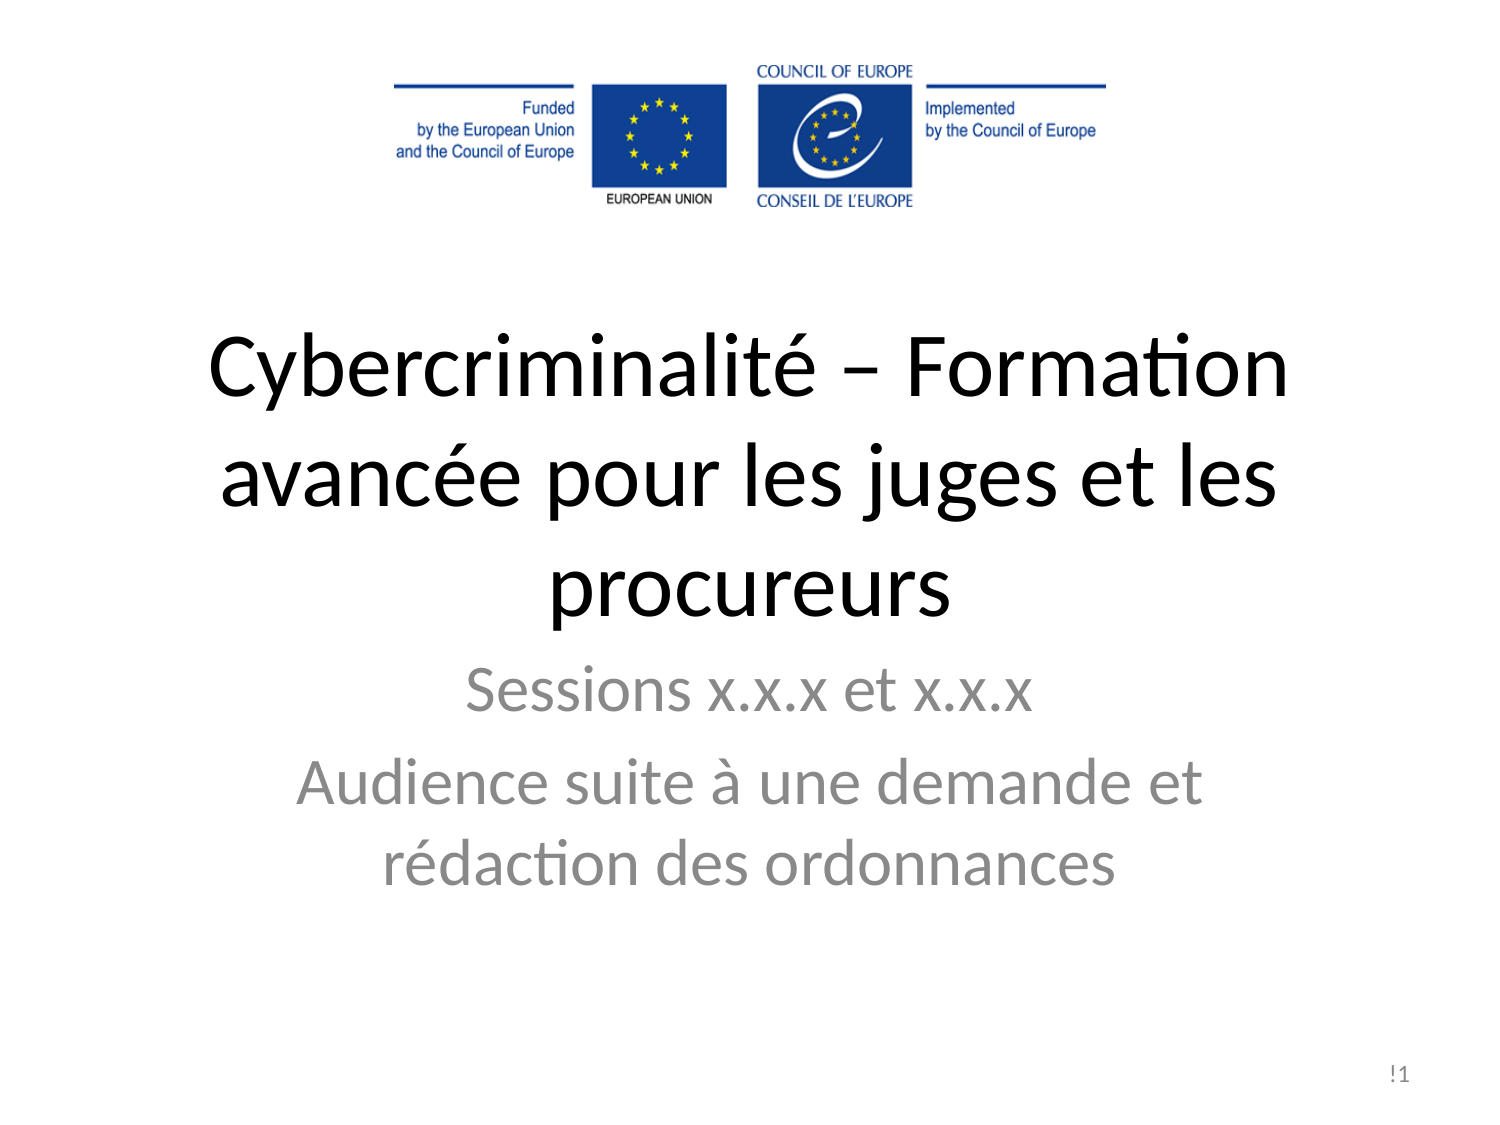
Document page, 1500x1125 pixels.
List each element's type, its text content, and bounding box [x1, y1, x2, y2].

picture [394, 65, 1106, 208]
subtitle Sessions x.x.x et x.x.x Audience suite à une demande et rédaction des ordonnances [225, 637, 1275, 925]
title Cybercriminalité – Formation avancée pour les juges et les procureurs [112, 349, 1388, 591]
slide_number !1 [1074, 1042, 1425, 1103]
